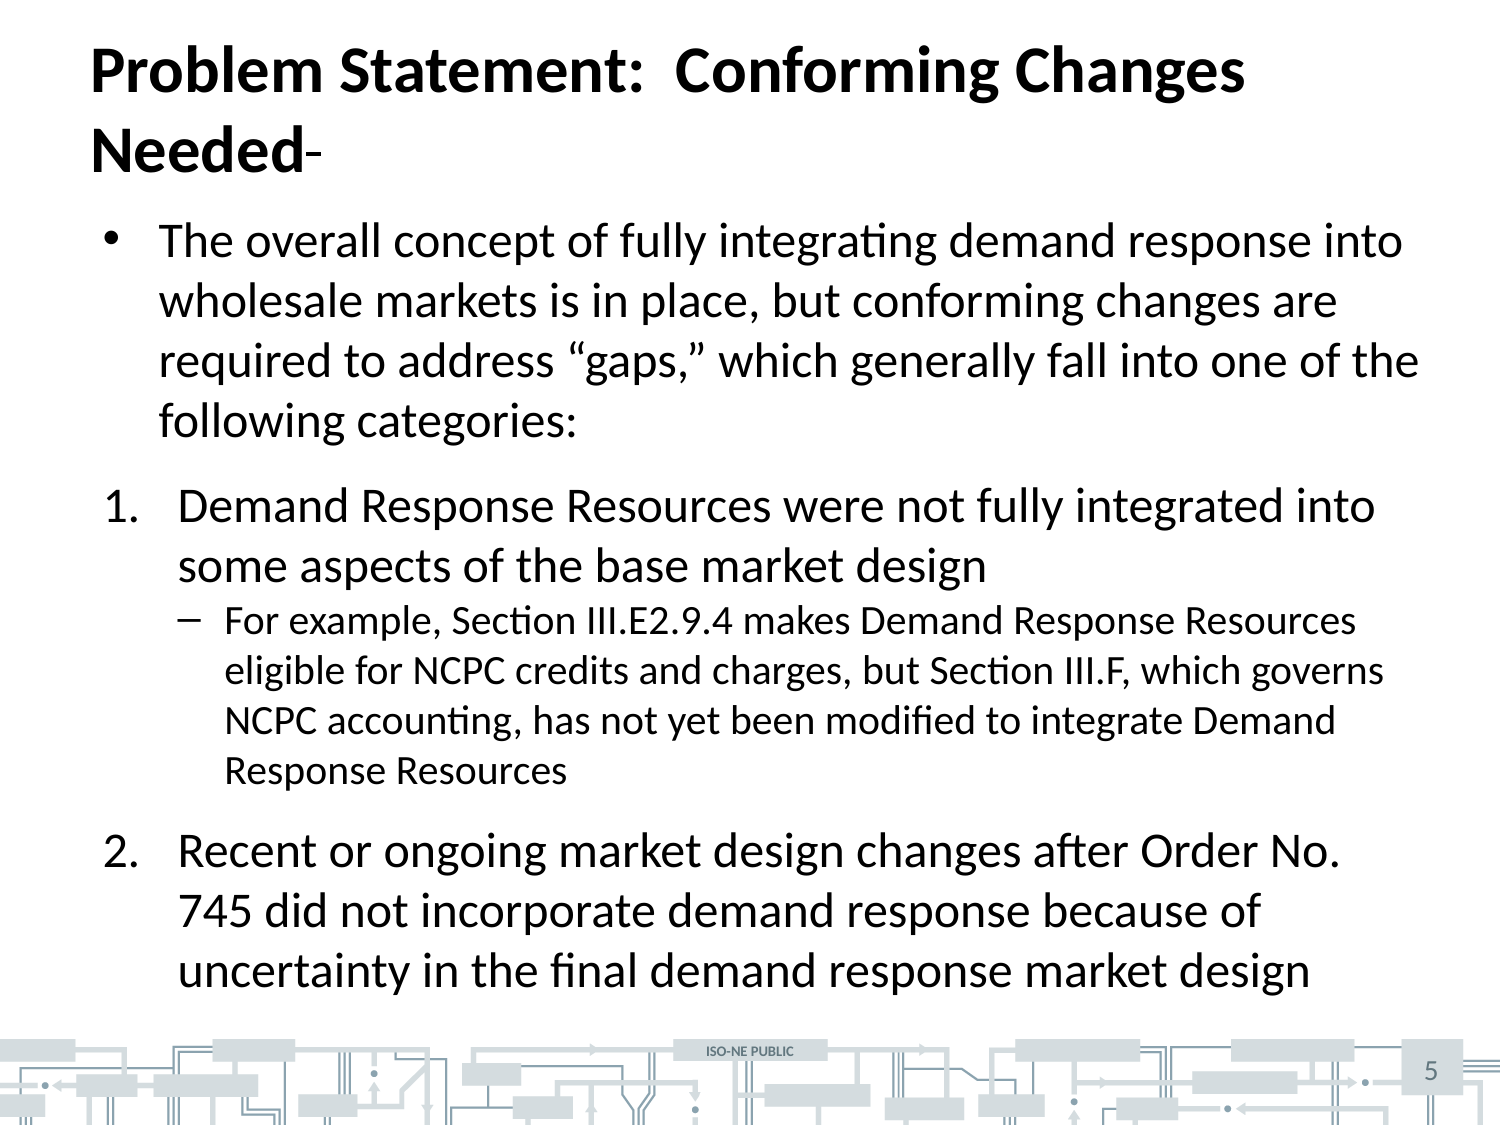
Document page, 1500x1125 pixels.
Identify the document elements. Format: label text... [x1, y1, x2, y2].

slide_number 5 [1387, 1050, 1475, 1088]
picture [0, 1031, 1500, 1125]
title Problem Statement: Conforming Changes Needed [75, 12, 1425, 200]
list The overall concept of fully integrating demand response into wholesale markets is in place, but conforming changes are required to address “gaps,” which generally fall into one of the following categories: Demand Response Resources were not fully integrated into some aspects of the base market design For example, Section III.E2.9.4 makes Demand Response Resources eligible for NCPC credits and charges, but Section III.F, which governs NCPC accounting, has not yet been modified to integrate Demand Response Resources Recent or ongoing market design changes after Order No. 745 did not incorporate demand response because of uncertainty in the final demand response market design [87, 200, 1438, 1050]
